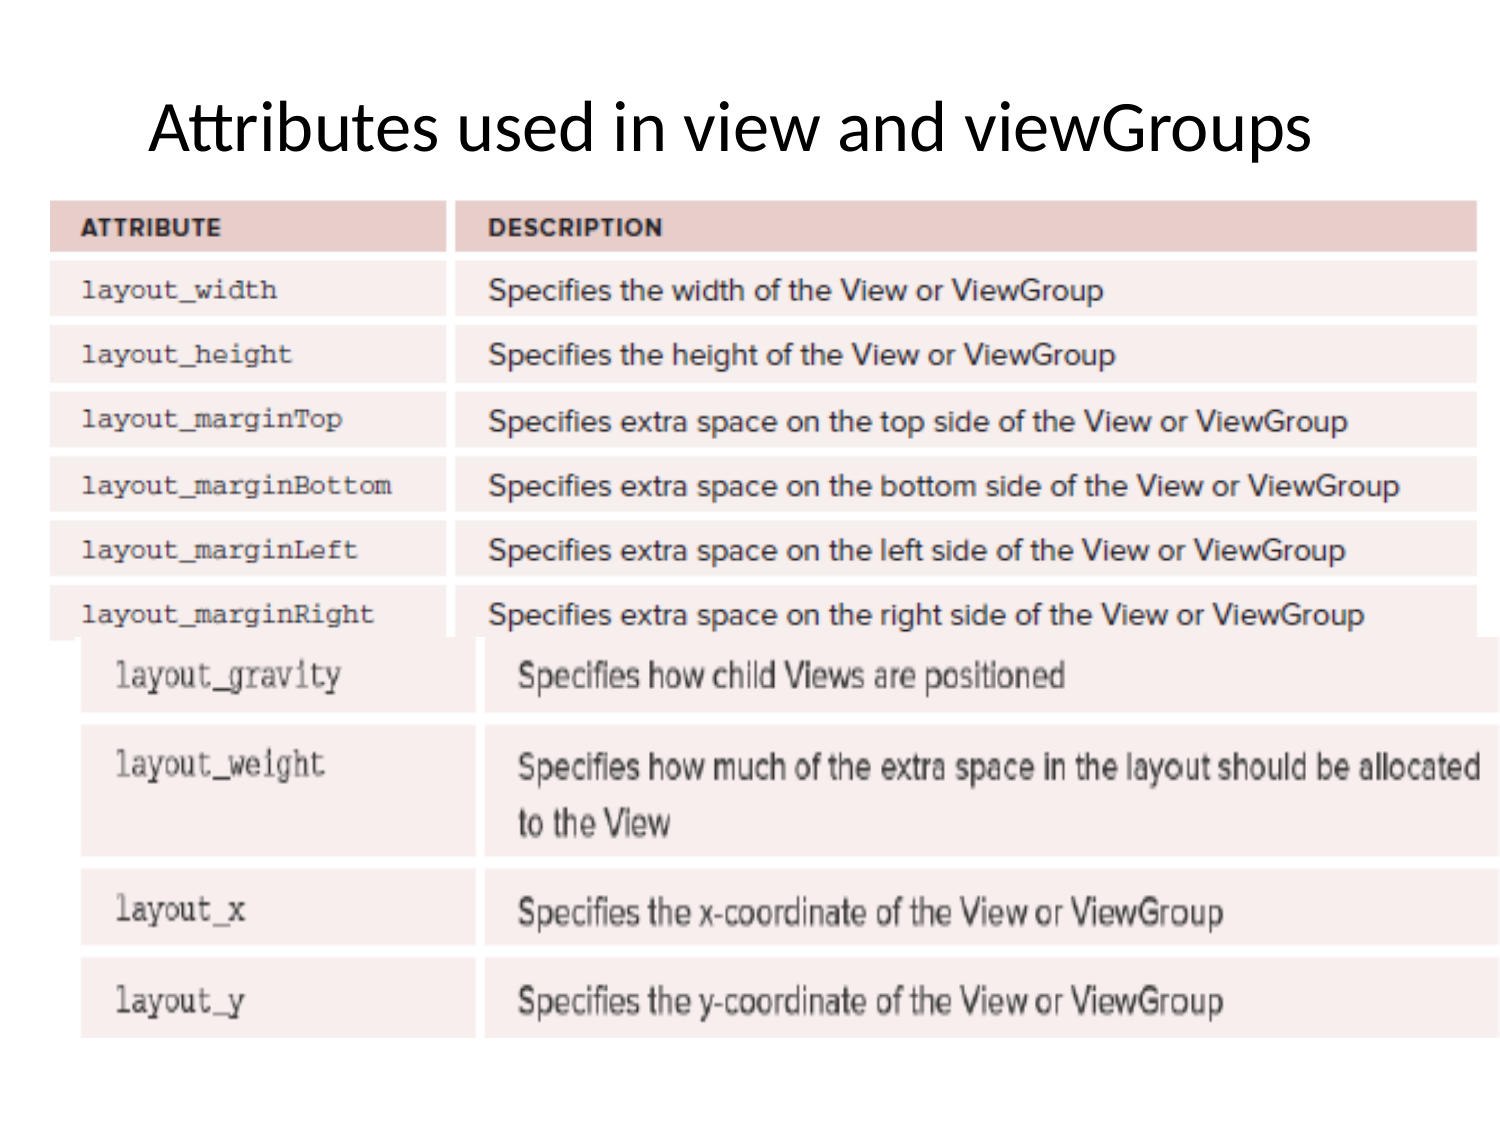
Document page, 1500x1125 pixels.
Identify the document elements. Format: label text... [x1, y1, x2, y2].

picture [74, 637, 1500, 1038]
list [49, 199, 1500, 651]
title Attributes used in view and viewGroups [37, 45, 1425, 200]
